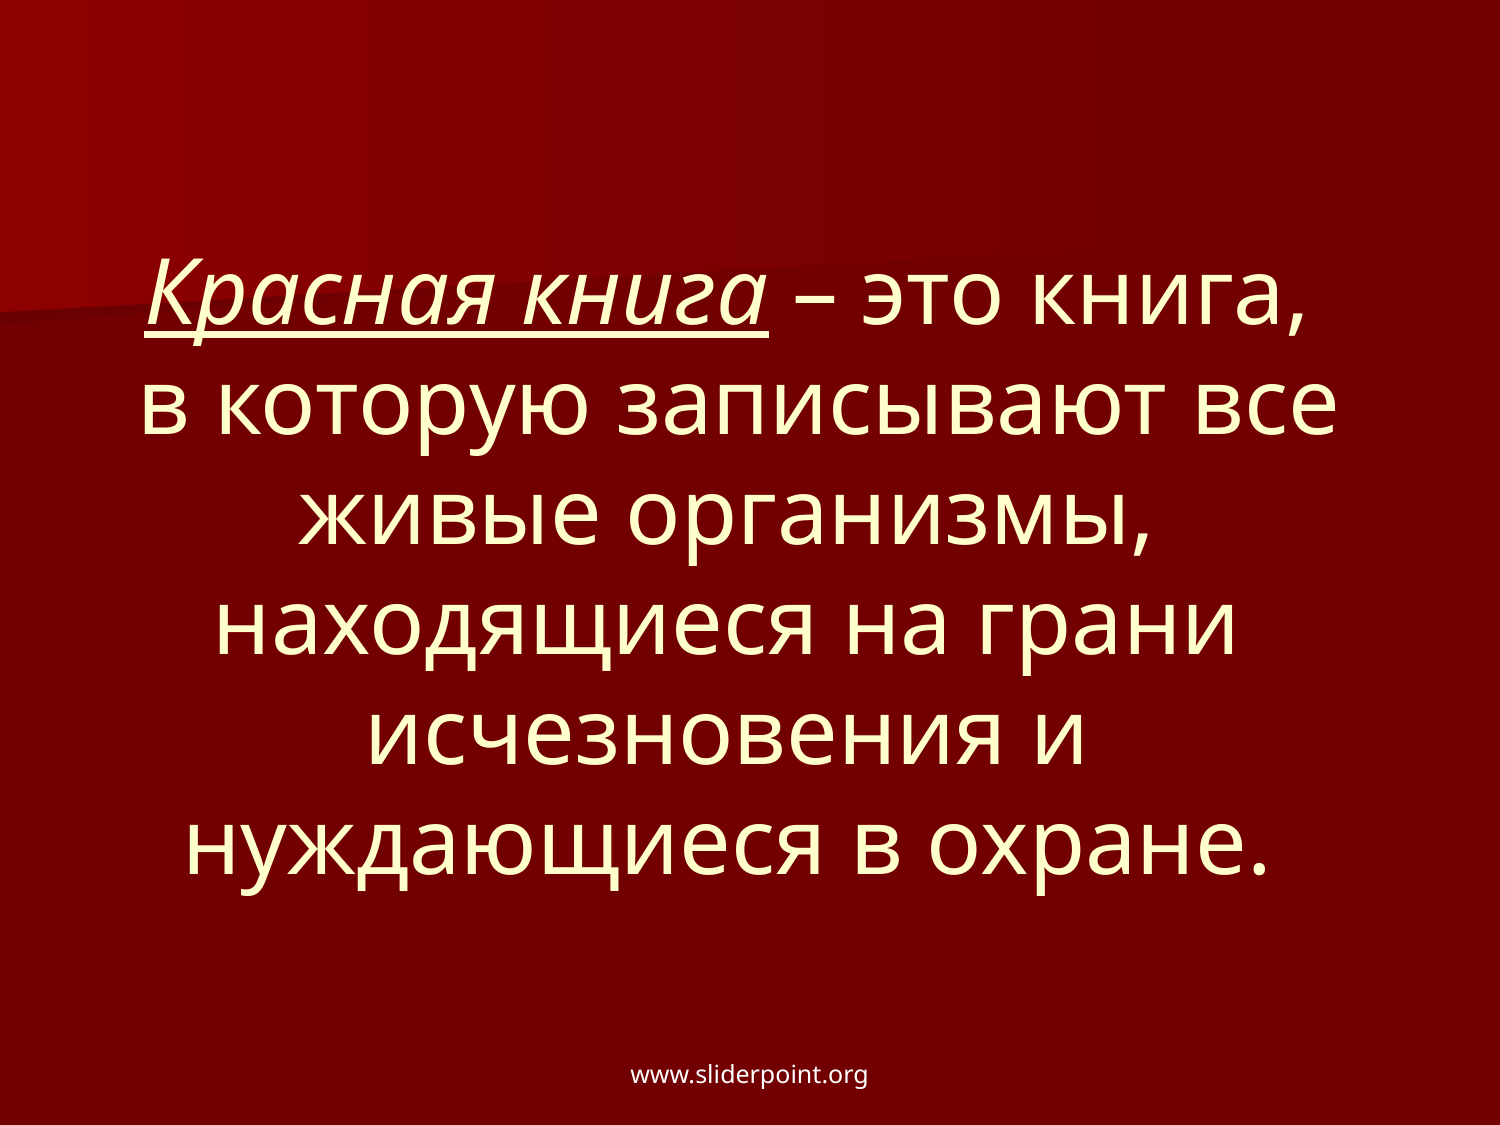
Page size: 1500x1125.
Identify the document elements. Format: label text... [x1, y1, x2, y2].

title Красная книга – это книга, в которую записывают все живые организмы, находящиеся на грани исчезновения и нуждающиеся в охране. [52, 101, 1402, 1024]
footer www.sliderpoint.org [512, 1024, 988, 1101]
